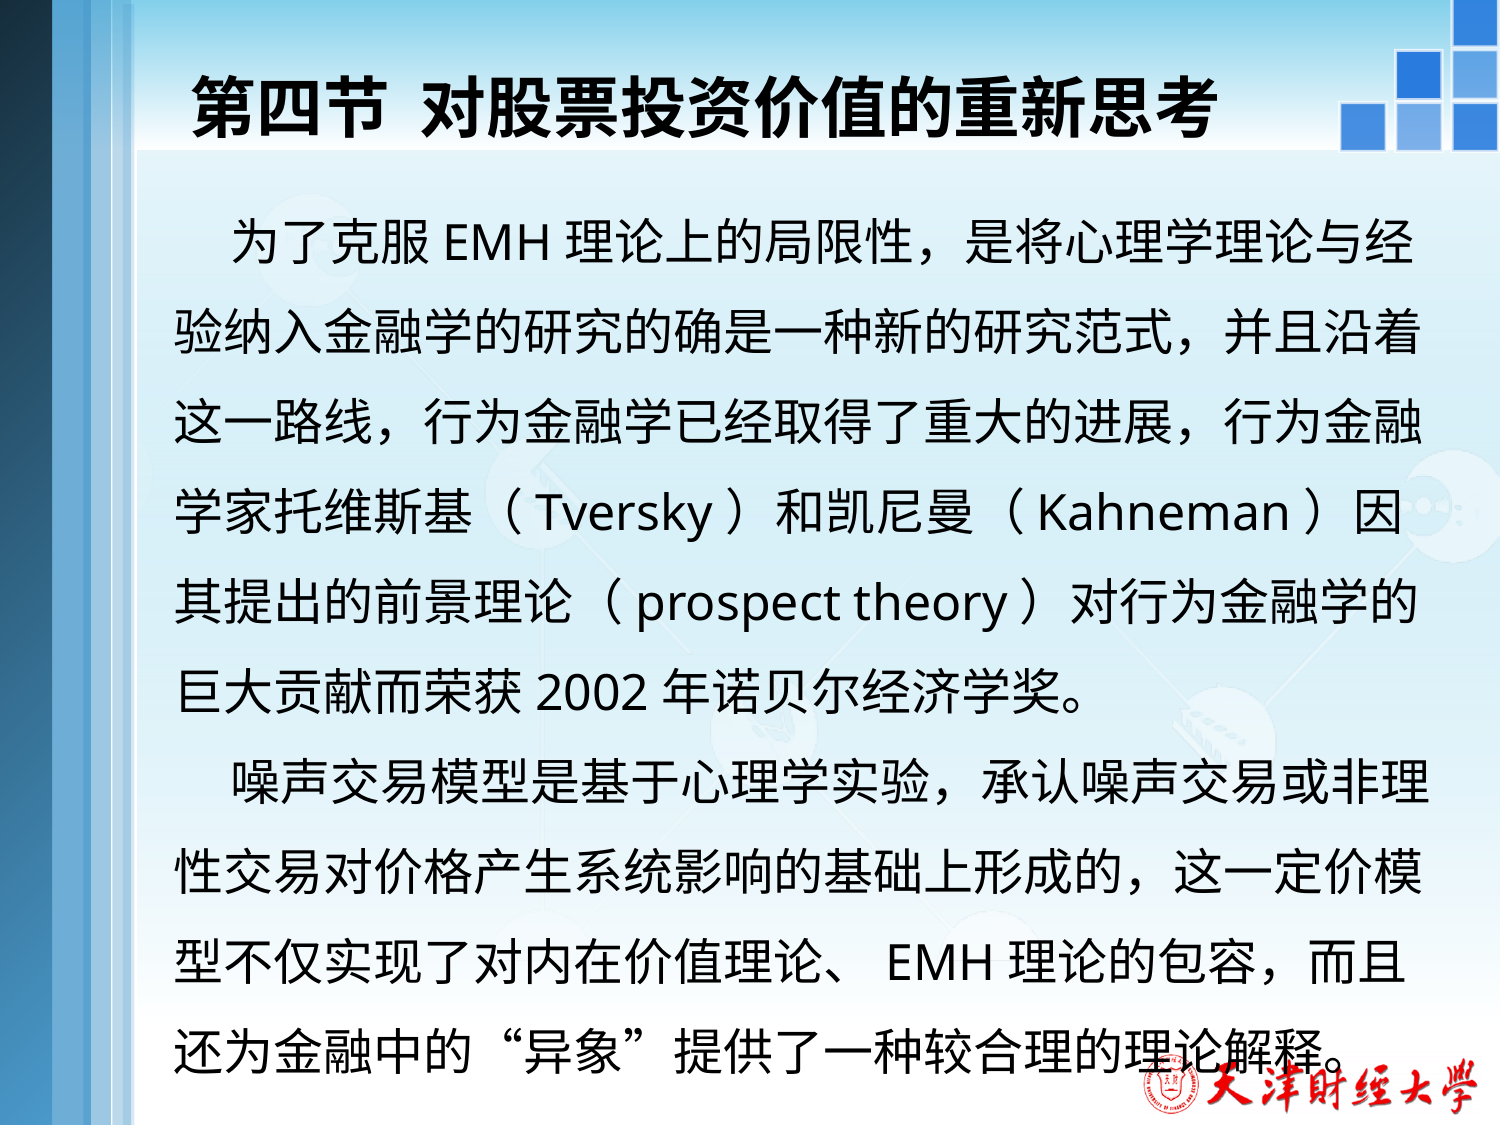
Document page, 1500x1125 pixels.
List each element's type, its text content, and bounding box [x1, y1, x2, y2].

text_box 第四节 对股票投资价值的重新思考 [174, 74, 1341, 138]
picture [132, 150, 1500, 965]
picture [1131, 1049, 1500, 1119]
text_box 为了克服EMH理论上的局限性，是将心理学理论与经验纳入金融学的研究的确是一种新的研究范式，并且沿着这一路线，行为金融学已经取得了重大的进展，行为金融学家托维斯基（Tversky）和凯尼曼（Kahneman）因其提出的前景理论（prospect theory）对行为金融学的巨大贡献而荣获2002年诺贝尔经济学奖。 噪声交易模型是基于心理学实验，承认噪声交易或非理性交易对价格产生系统影响的基础上形成的，这一定价模型不仅实现了对内在价值理论、EMH理论的包容，而且还为金融中的“异象”提供了一种较合理的理论解释。 [158, 172, 1466, 1088]
